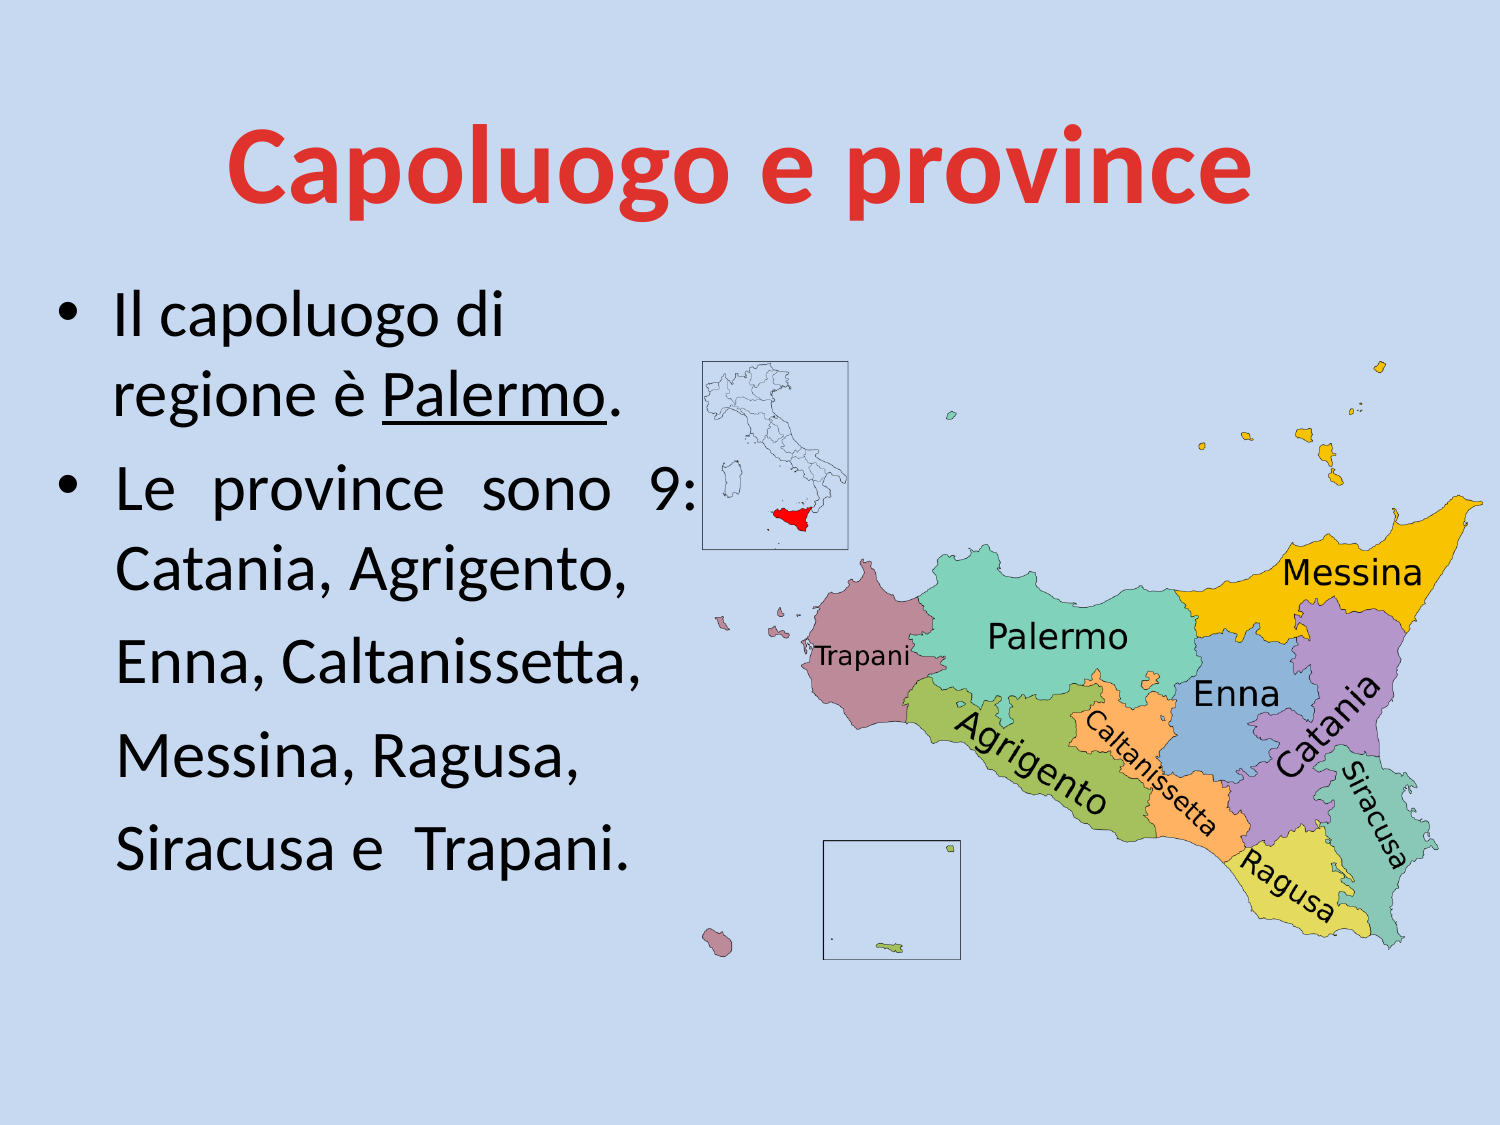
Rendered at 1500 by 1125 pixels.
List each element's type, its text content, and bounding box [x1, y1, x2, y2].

text_box Capoluogo e province [211, 83, 1272, 234]
picture [702, 361, 1483, 960]
list Il capoluogo di regione è Palermo. Le province sono 9: Catania, Agrigento, Enna, Caltanissetta, Messina, Ragusa, Siracusa e Trapani. [41, 262, 715, 1005]
